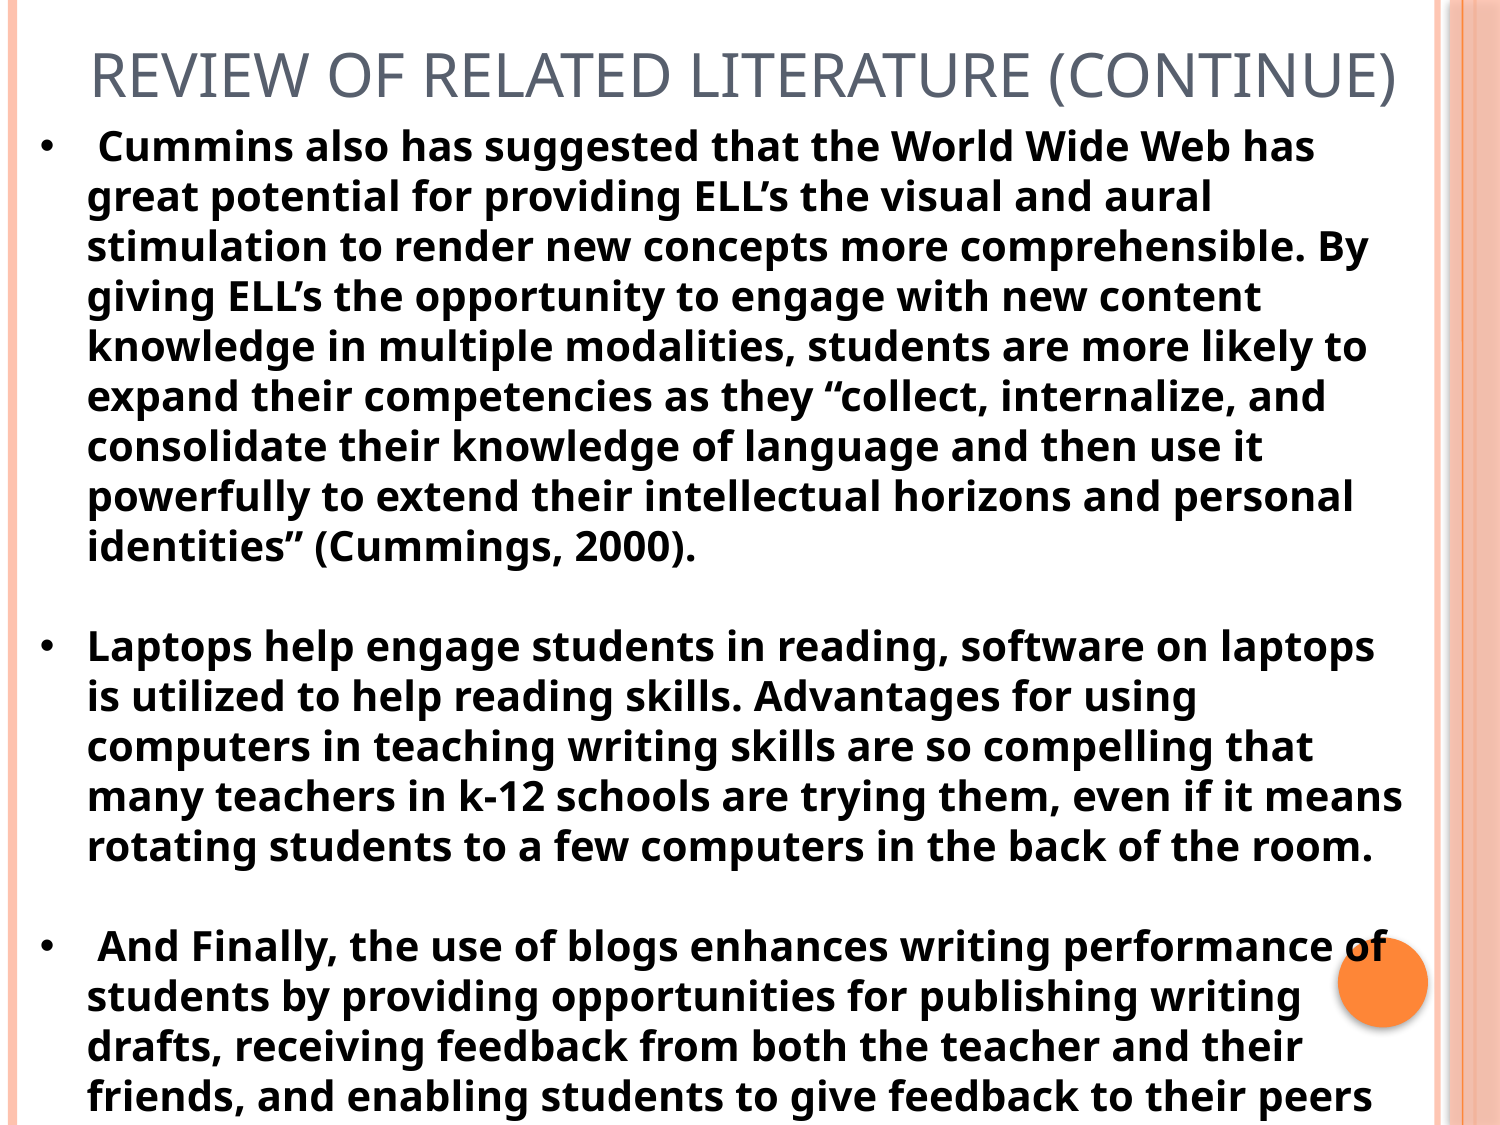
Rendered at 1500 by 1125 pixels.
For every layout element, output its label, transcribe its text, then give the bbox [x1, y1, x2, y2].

title Review of Related Literature (continue) [75, 24, 1438, 118]
text_box Cummins also has suggested that the World Wide Web has great potential for providing ELL’s the visual and aural stimulation to render new concepts more comprehensible. By giving ELL’s the opportunity to engage with new content knowledge in multiple modalities, students are more likely to expand their competencies as they “collect, internalize, and consolidate their knowledge of language and then use it powerfully to extend their intellectual horizons and personal identities” (Cummings, 2000). Laptops help engage students in reading, software on laptops is utilized to help reading skills. Advantages for using computers in teaching writing skills are so compelling that many teachers in k-12 schools are trying them, even if it means rotating students to a few computers in the back of the room. And Finally, the use of blogs enhances writing performance of students by providing opportunities for publishing writing drafts, receiving feedback from both the teacher and their friends, and enabling students to give feedback to their peers and to see their feedback. [24, 112, 1425, 1125]
